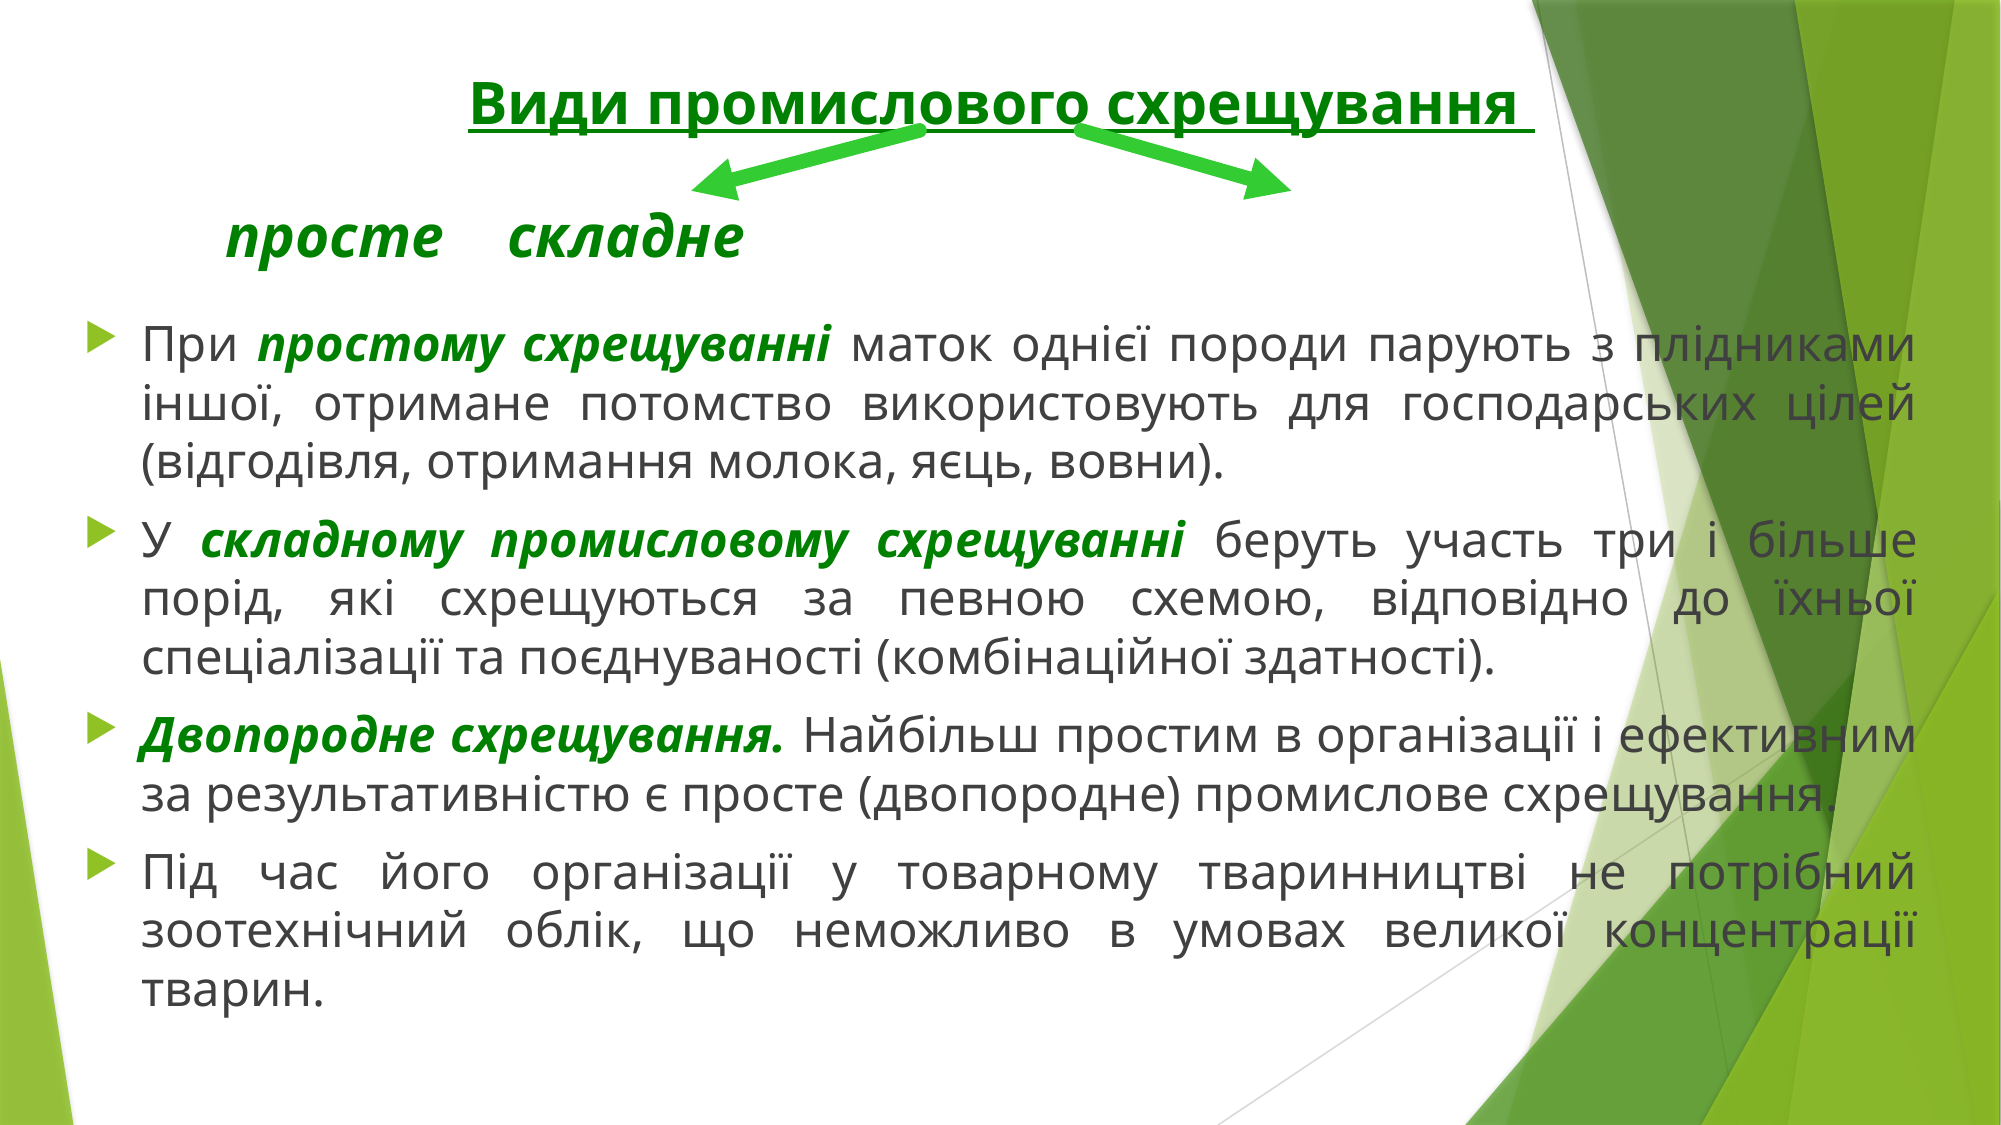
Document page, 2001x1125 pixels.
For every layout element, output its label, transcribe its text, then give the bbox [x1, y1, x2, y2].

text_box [690, 129, 921, 192]
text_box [1080, 129, 1292, 192]
list Види промислового схрещування просте складне При простому схрещуванні маток однієї породи парують з плідниками іншої, отримане потомство використовують для господарських цілей (відгодівля, отримання молока, яєць, вовни). У складному промисловому схрещуванні беруть участь три і більше порід, які схрещуються за певною схемою, відповідно до їхньої спеціалізації та поєднуваності (комбінаційної здатності). Двопородне схрещування. Найбільш простим в організації і ефективним за результативністю є просте (двопородне) промислове схрещування. Під час його організації у товарному тваринництві не потрібний зоотехнічний облік, що неможливо в умовах великої концентрації тварин. [69, 58, 1934, 1054]
